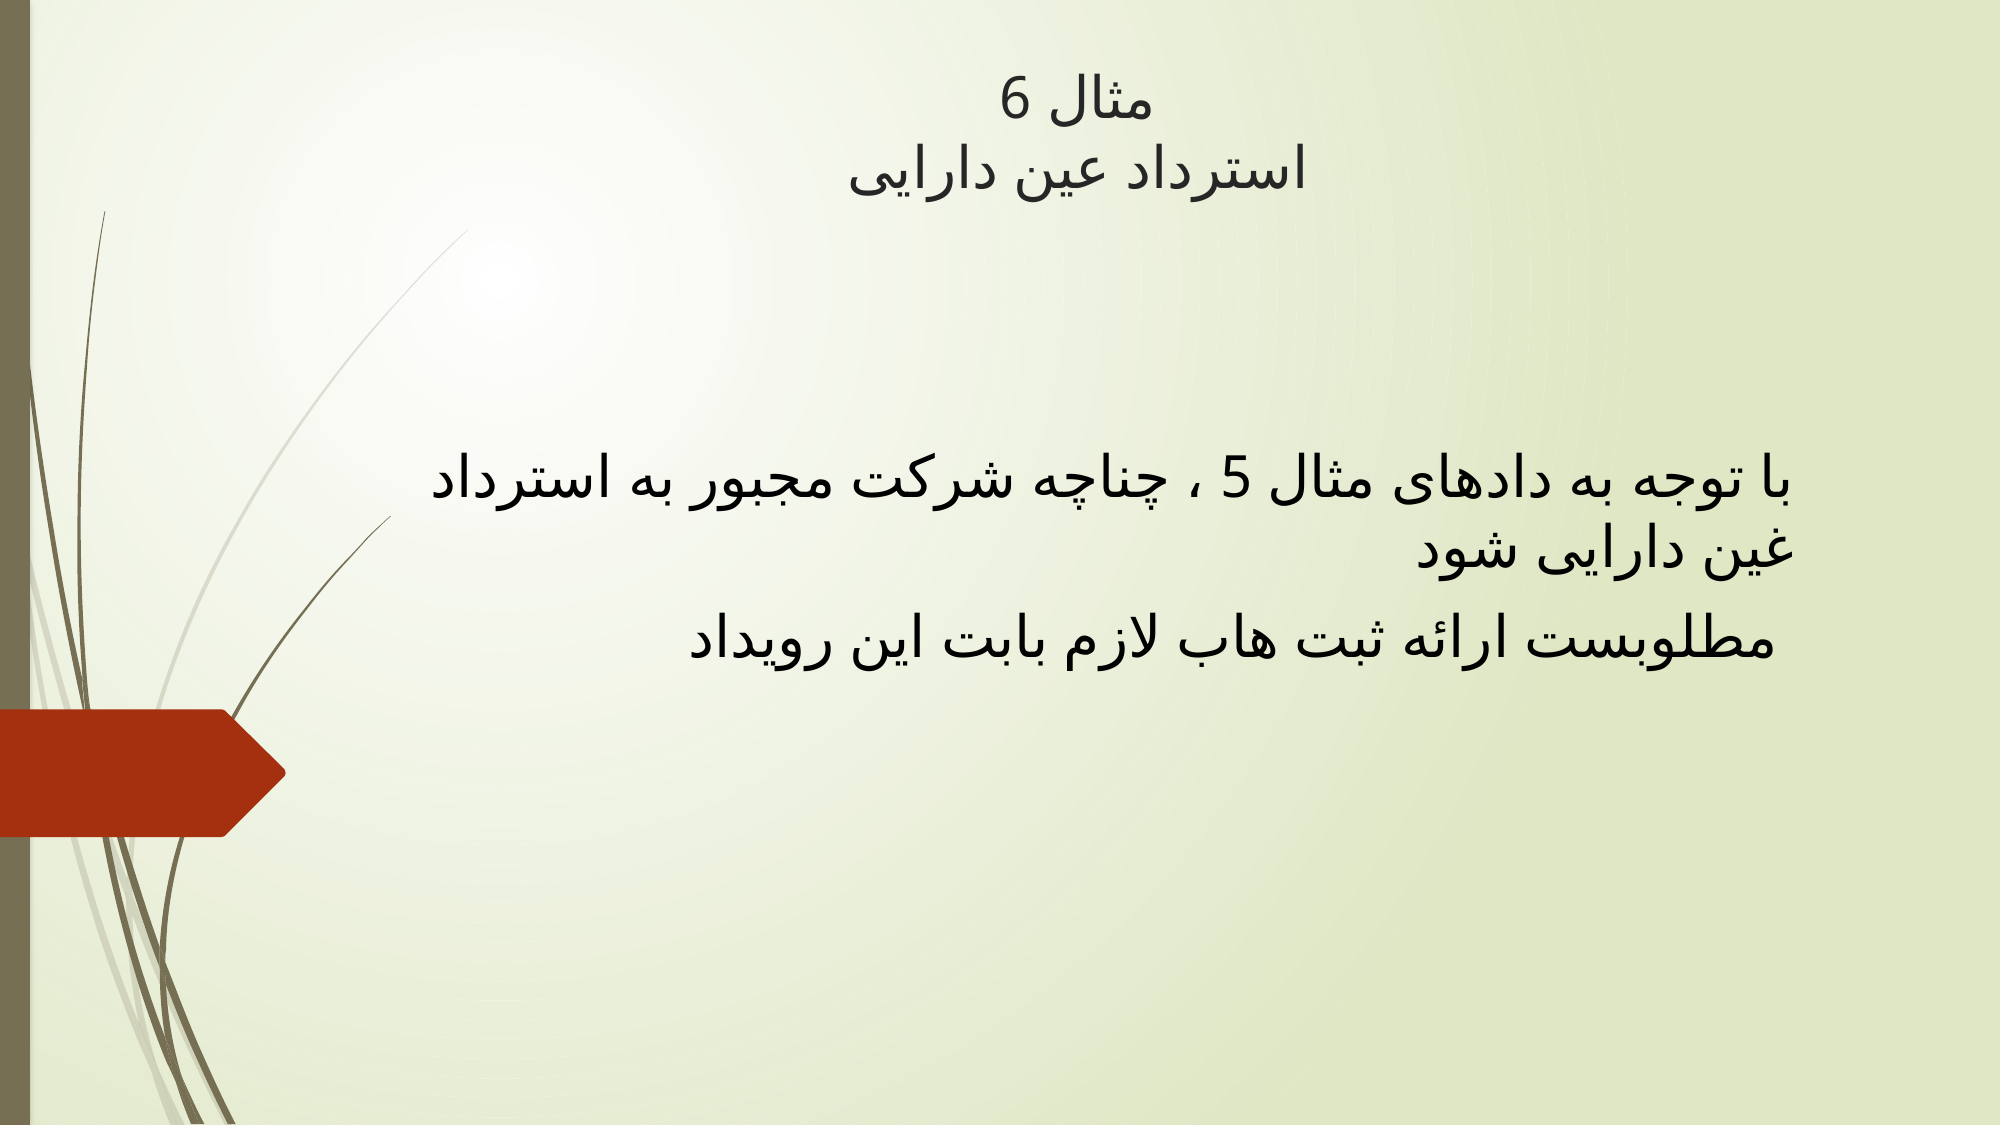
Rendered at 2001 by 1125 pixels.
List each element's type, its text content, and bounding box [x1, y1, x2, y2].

title مثال 6 استرداد عین دارایی [346, 76, 1810, 278]
subtitle با توجه به دادهای مثال 5 ، چناچه شرکت مجبور به استرداد غین دارایی شود مطلوبست ارائه ثبت هاب لازم بابت این رویداد [346, 431, 1810, 832]
